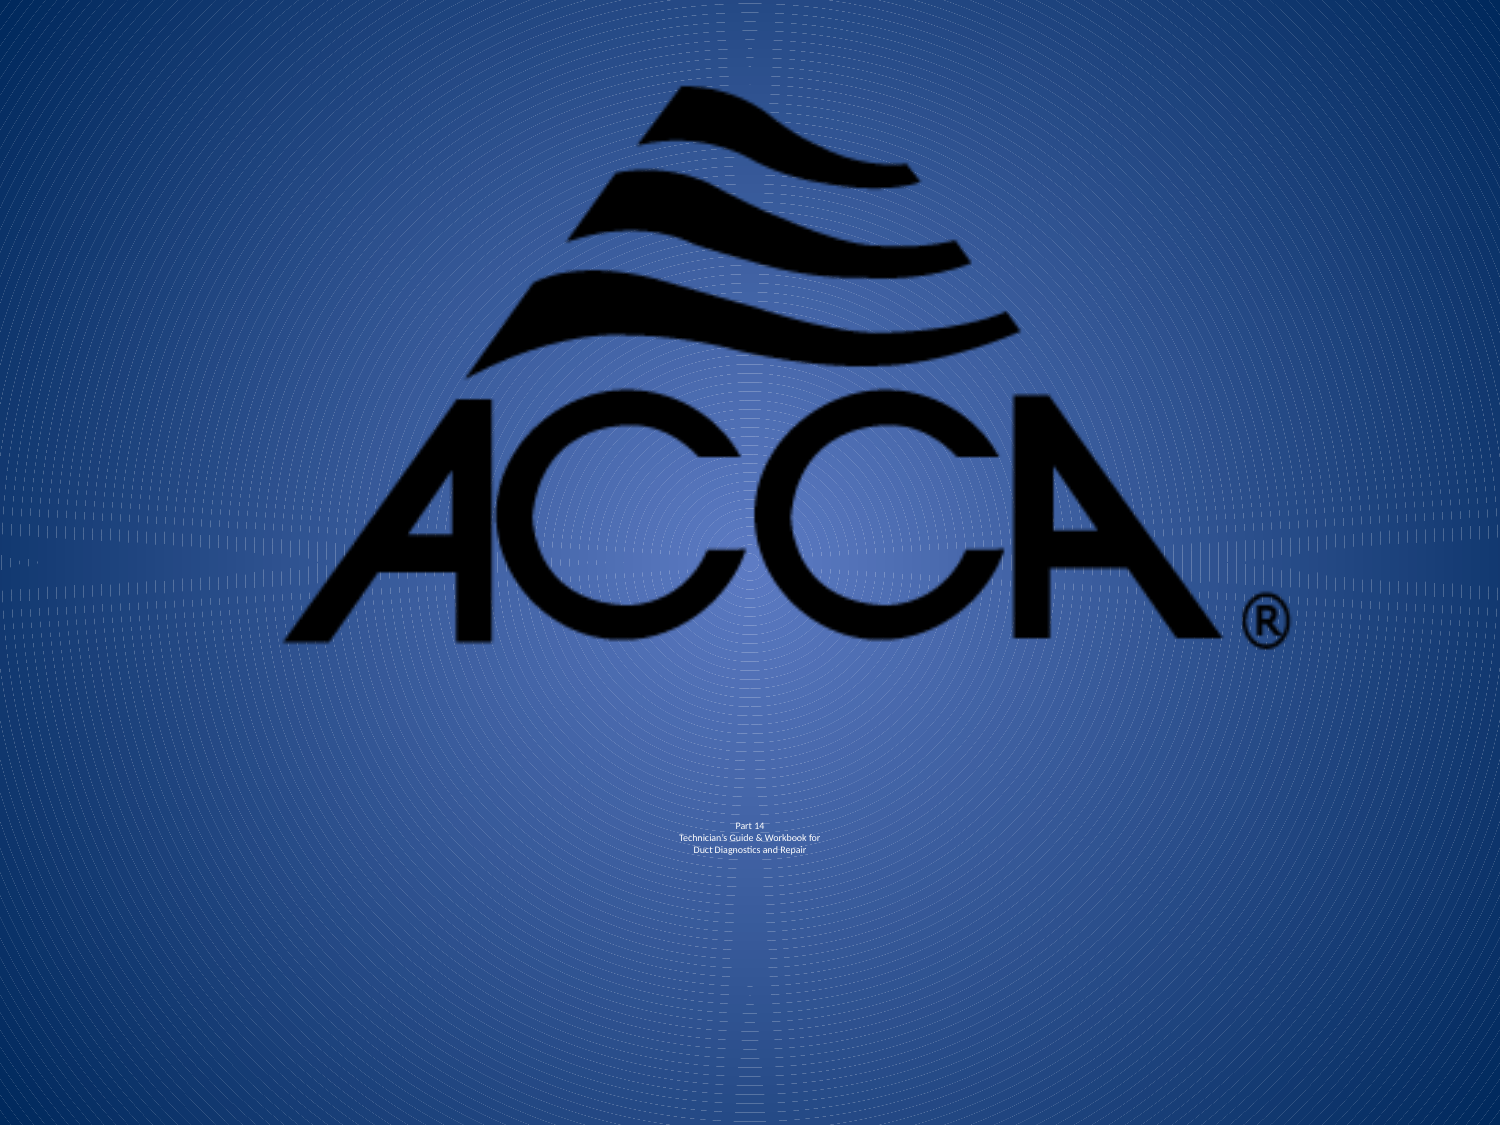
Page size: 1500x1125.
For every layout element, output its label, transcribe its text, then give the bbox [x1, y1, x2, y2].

picture [237, 24, 1334, 738]
title Part 14 Technician’s Guide & Workbook for Duct Diagnostics and Repair [0, 787, 1500, 888]
